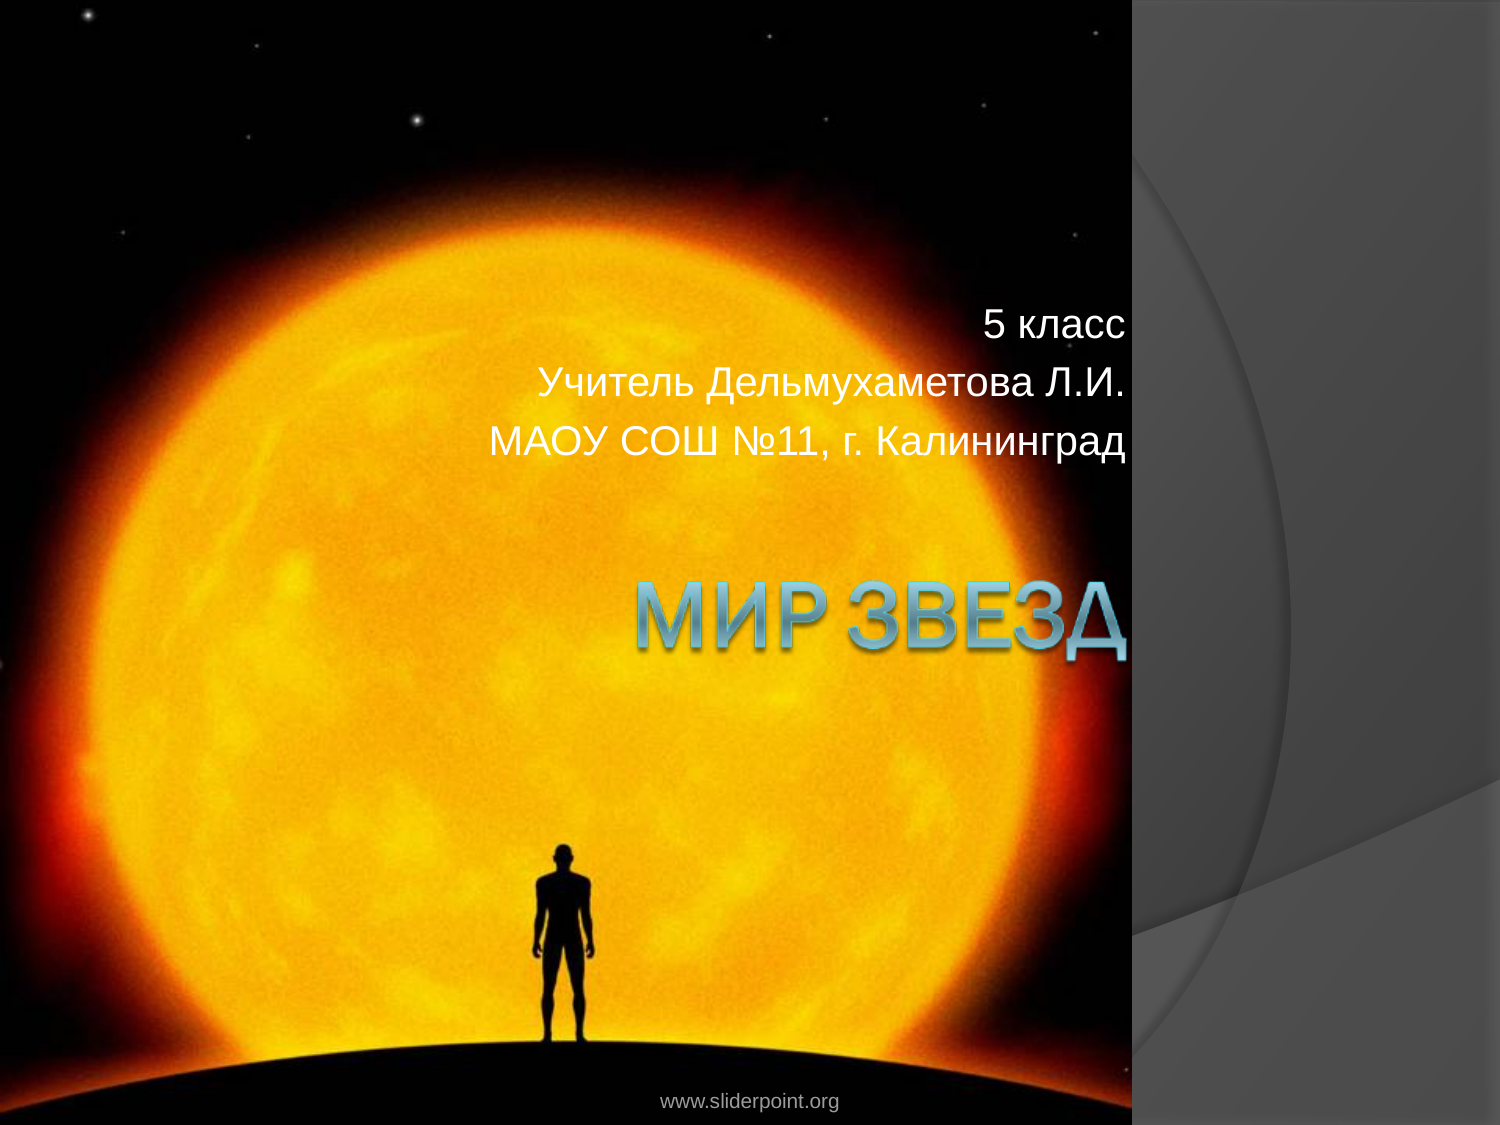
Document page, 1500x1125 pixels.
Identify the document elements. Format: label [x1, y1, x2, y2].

picture [0, 0, 1132, 1125]
title [68, 524, 1192, 927]
